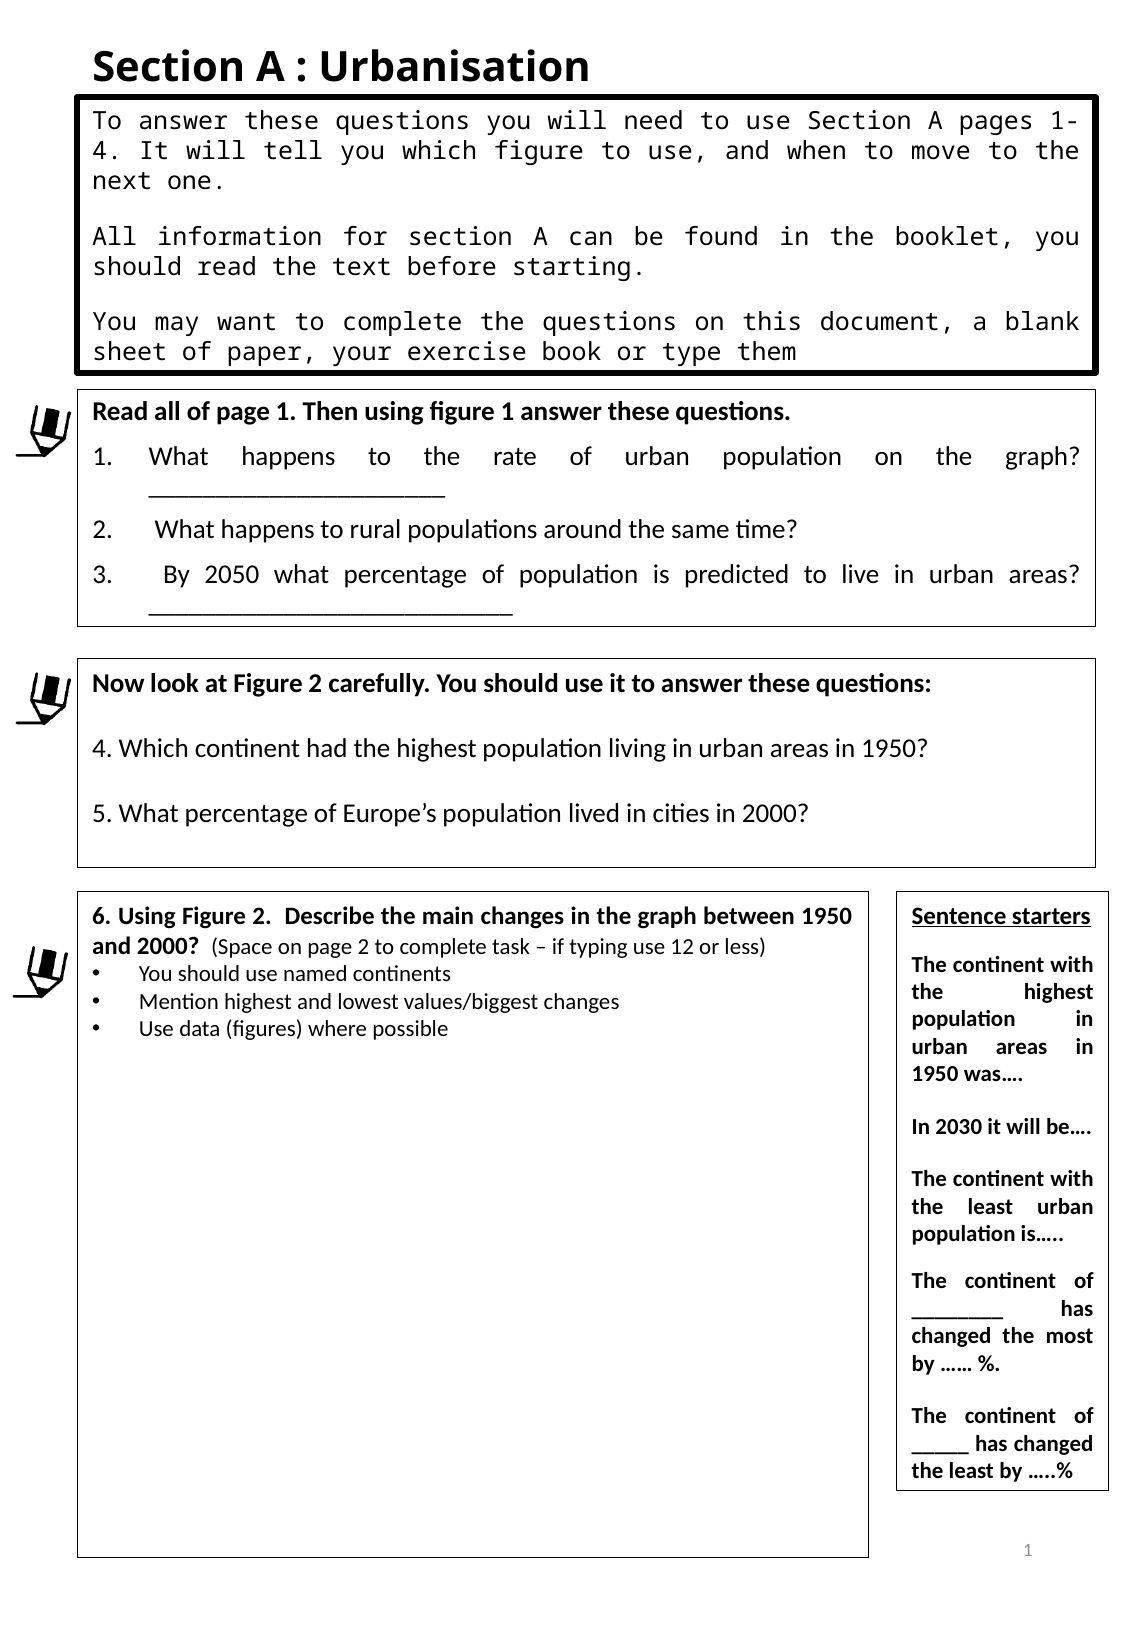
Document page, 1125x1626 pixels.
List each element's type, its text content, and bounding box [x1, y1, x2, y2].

picture [8, 663, 78, 733]
text_box Sentence starters The continent with the highest population in urban areas in 1950 was…. In 2030 it will be…. The continent with the least urban population is….. The continent of ________ has changed the most by …… %. The continent of _____ has changed the least by …..% [896, 891, 1109, 1491]
title Section A : Urbanisation [77, 21, 1048, 97]
picture [5, 937, 75, 1006]
text_box To answer these questions you will need to use Section A pages 1-4. It will tell you which figure to use, and when to move to the next one. All information for section A can be found in the booklet, you should read the text before starting. You may want to complete the questions on this document, a blank sheet of paper, your exercise book or type them [77, 97, 1096, 373]
picture [8, 396, 78, 465]
text_box 6. Using Figure 2. Describe the main changes in the graph between 1950 and 2000? (Space on page 2 to complete task – if typing use 12 or less) You should use named continents Mention highest and lowest values/biggest changes Use data (figures) where possible [77, 891, 869, 1558]
text_box Now look at Figure 2 carefully. You should use it to answer these questions: 4. Which continent had the highest population living in urban areas in 1950? 5. What percentage of Europe’s population lived in cities in 2000? [77, 658, 1096, 868]
list Read all of page 1. Then using figure 1 answer these questions. What happens to the rate of urban population on the graph? ______________________ What happens to rural populations around the same time? By 2050 what percentage of population is predicted to live in urban areas? ___________________________ [77, 389, 1096, 627]
slide_number 1 [794, 1506, 1048, 1593]
